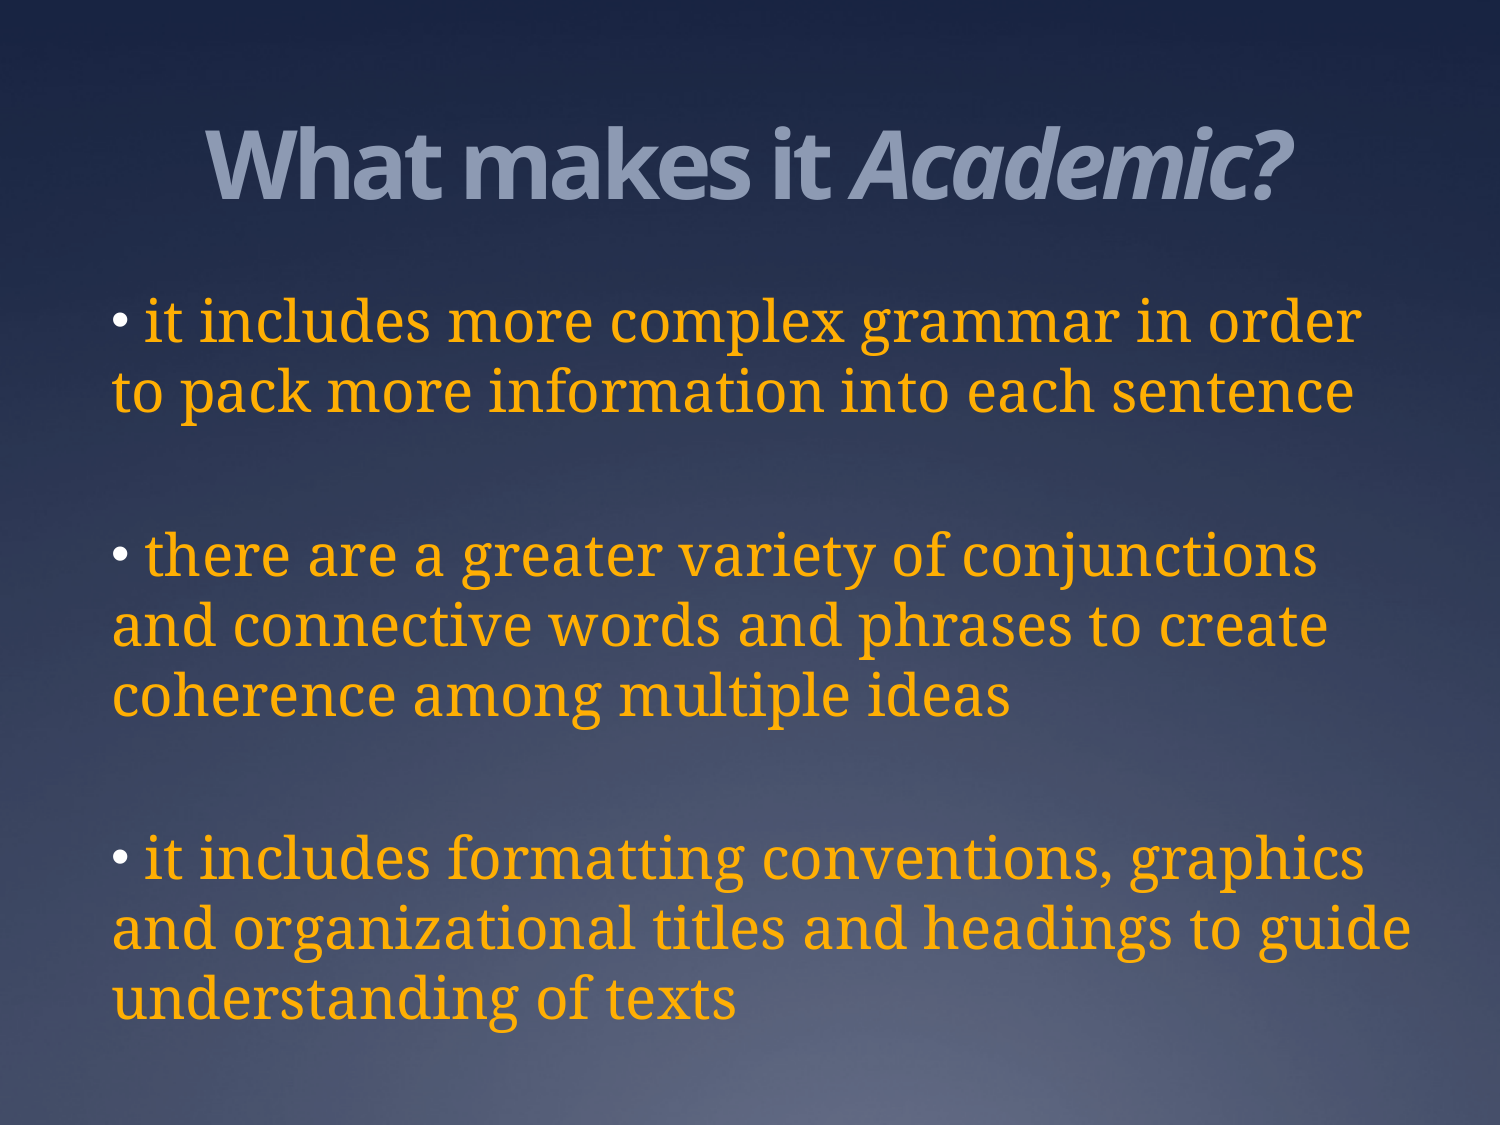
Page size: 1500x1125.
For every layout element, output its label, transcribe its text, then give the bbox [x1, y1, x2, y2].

subtitle it includes more complex grammar in order to pack more information into each sentence there are a greater variety of conjunctions and connective words and phrases to create coherence among multiple ideas it includes formatting conventions, graphics and organizational titles and headings to guide understanding of texts [95, 276, 1447, 1039]
title What makes it Academic? [50, 0, 1447, 217]
